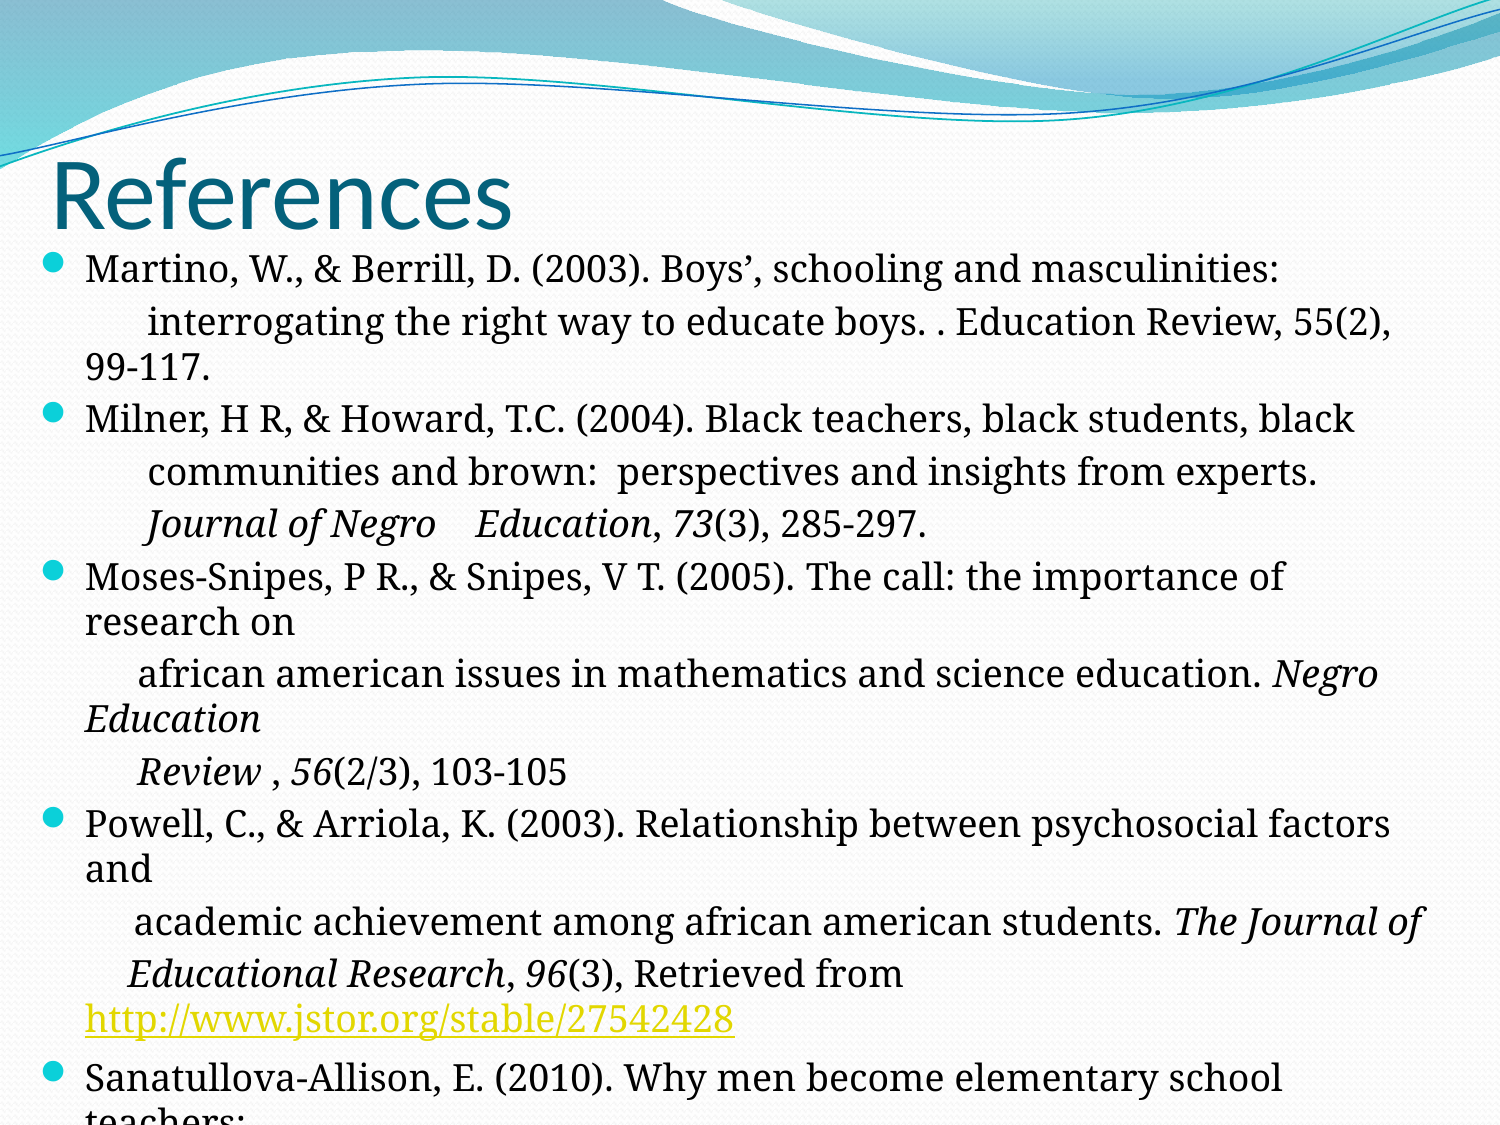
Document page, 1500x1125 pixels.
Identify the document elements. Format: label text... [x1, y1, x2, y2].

list Martino, W., & Berrill, D. (2003). Boys’, schooling and masculinities: interrogating the right way to educate boys. . Education Review, 55(2), 99-117. Milner, H R, & Howard, T.C. (2004). Black teachers, black students, black communities and brown: perspectives and insights from experts. Journal of Negro Education, 73(3), 285-297. Moses-Snipes, P R., & Snipes, V T. (2005). The call: the importance of research on african american issues in mathematics and science education. Negro Education Review , 56(2/3), 103-105 Powell, C., & Arriola, K. (2003). Relationship between psychosocial factors and academic achievement among african american students. The Journal of Educational Research, 96(3), Retrieved from http://www.jstor.org/stable/27542428 Sanatullova-Allison, E. (2010). Why men become elementary school teachers: insights from elementary teacher education program. Action Teacher Educ, 31(4), 28-40. [24, 237, 1463, 1101]
title References [49, 62, 1401, 237]
